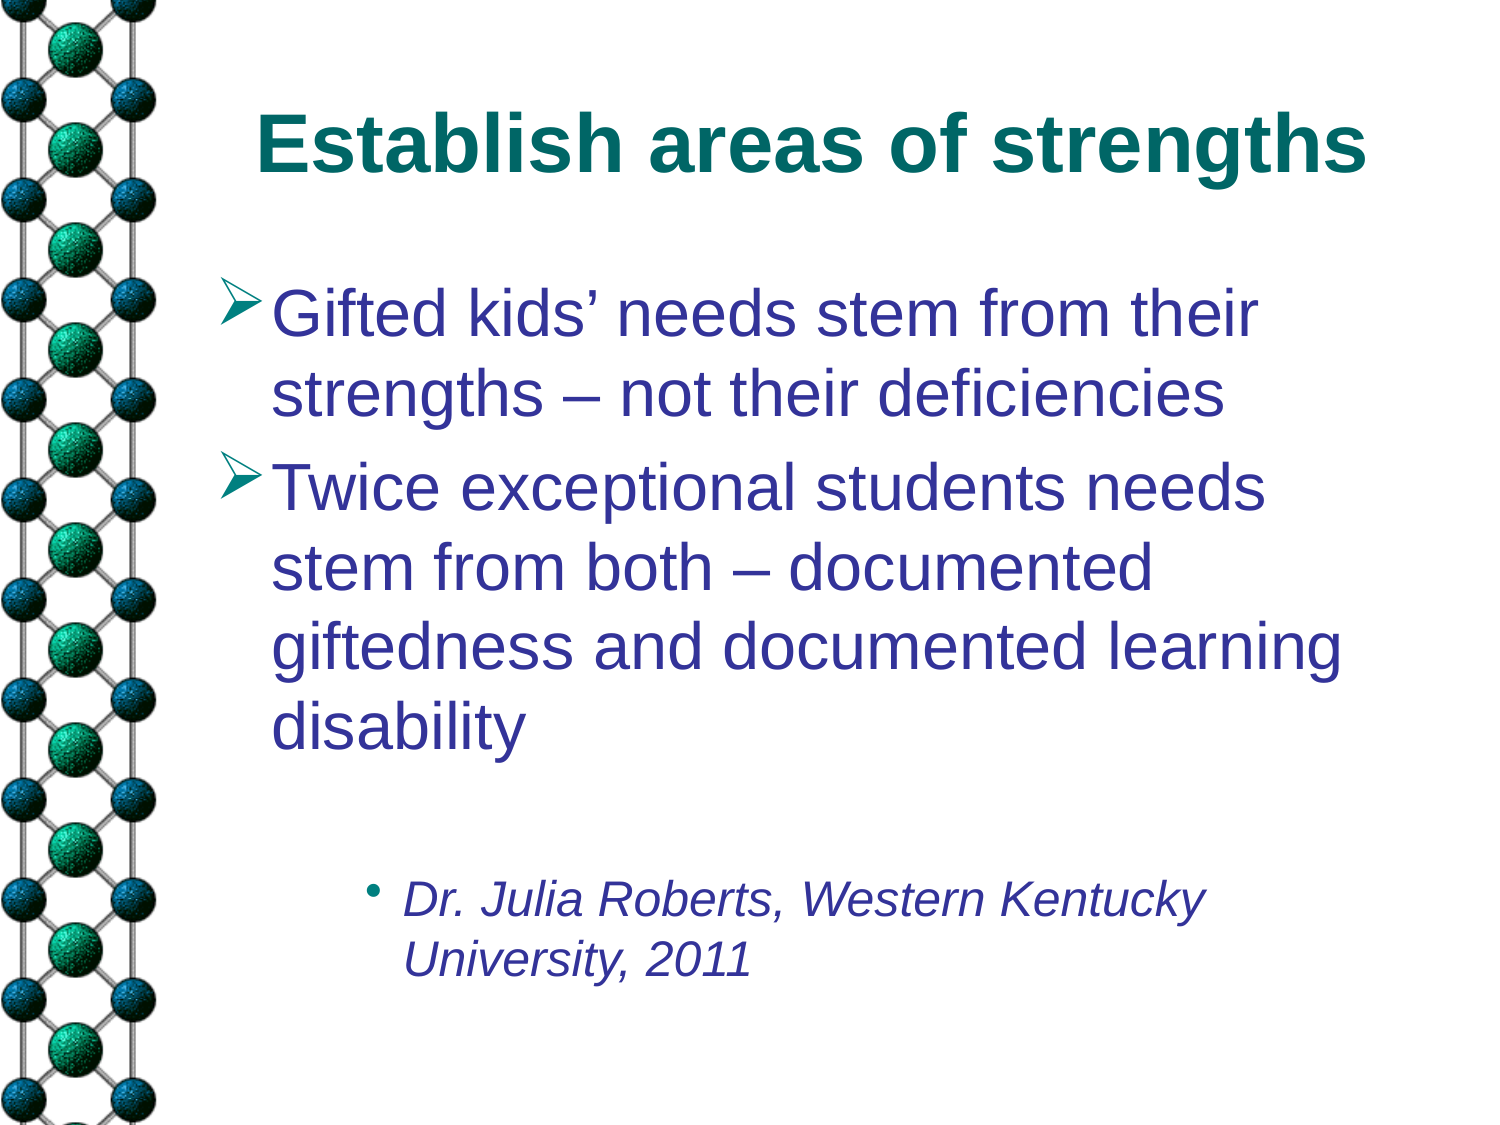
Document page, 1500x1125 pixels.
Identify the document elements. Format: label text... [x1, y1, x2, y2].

picture [0, 0, 1500, 1125]
title Establish areas of strengths [199, 44, 1426, 233]
list Gifted kids’ needs stem from their strengths – not their deficiencies Twice exceptional students needs stem from both – documented giftedness and documented learning disability Dr. Julia Roberts, Western Kentucky University, 2011 [199, 262, 1426, 788]
